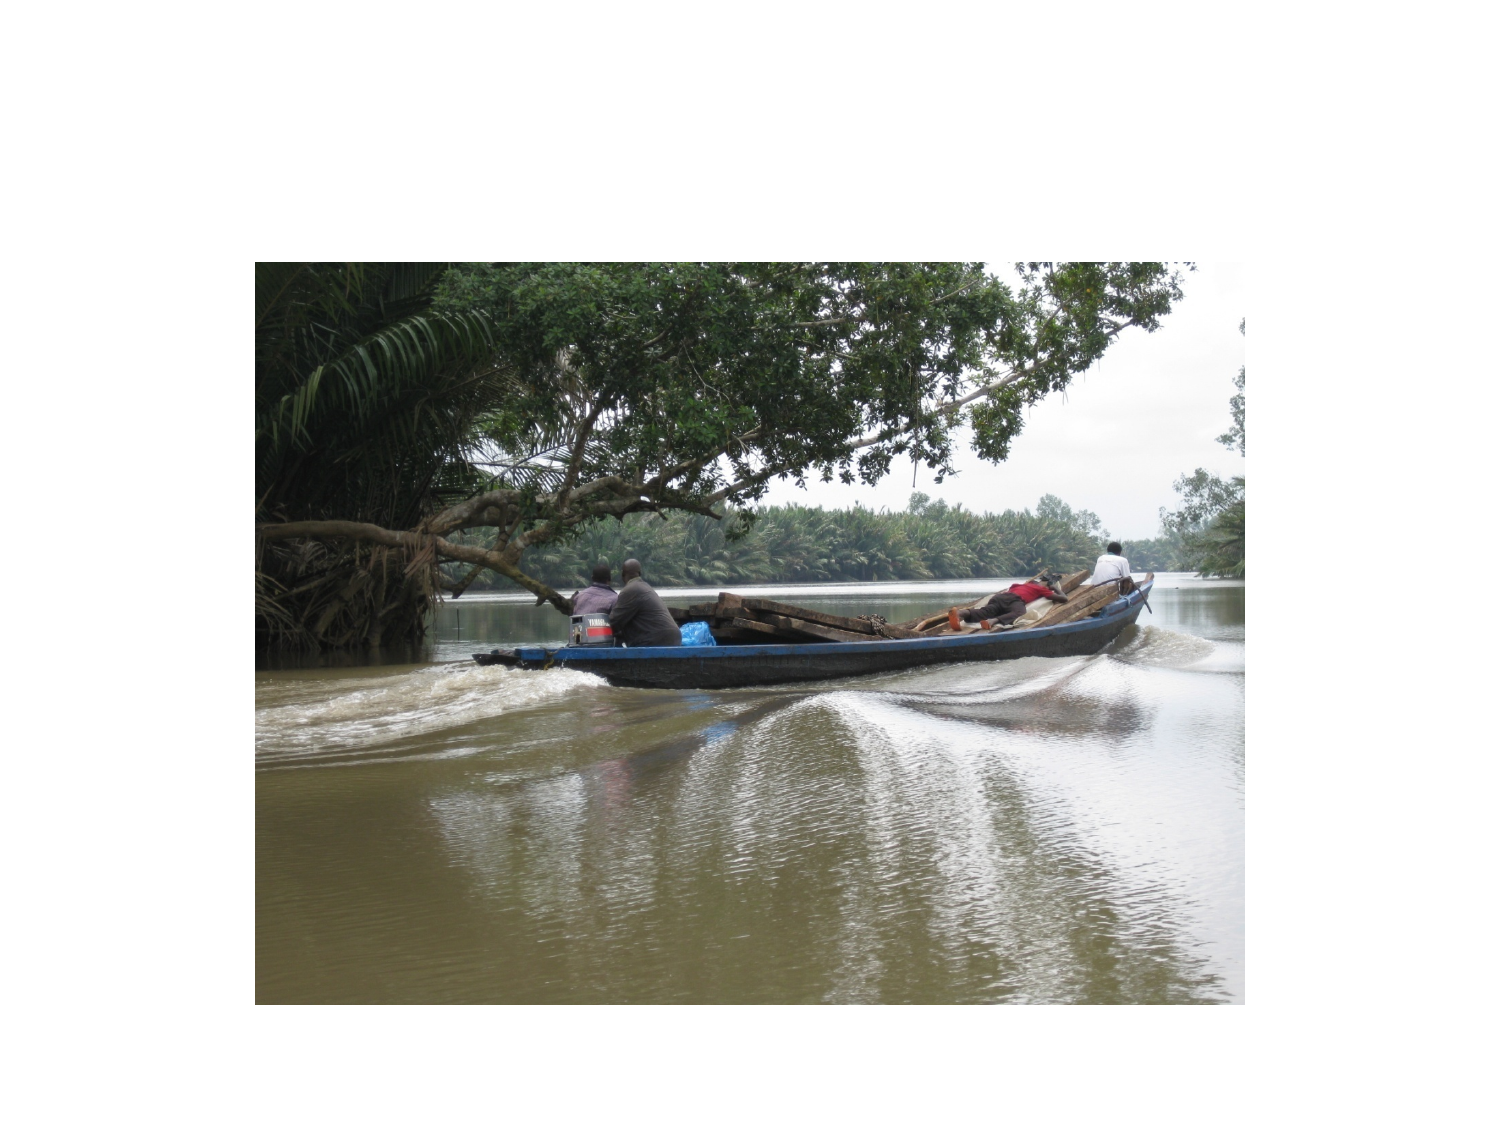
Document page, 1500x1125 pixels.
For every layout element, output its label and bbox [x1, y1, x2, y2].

list [254, 262, 1246, 1006]
